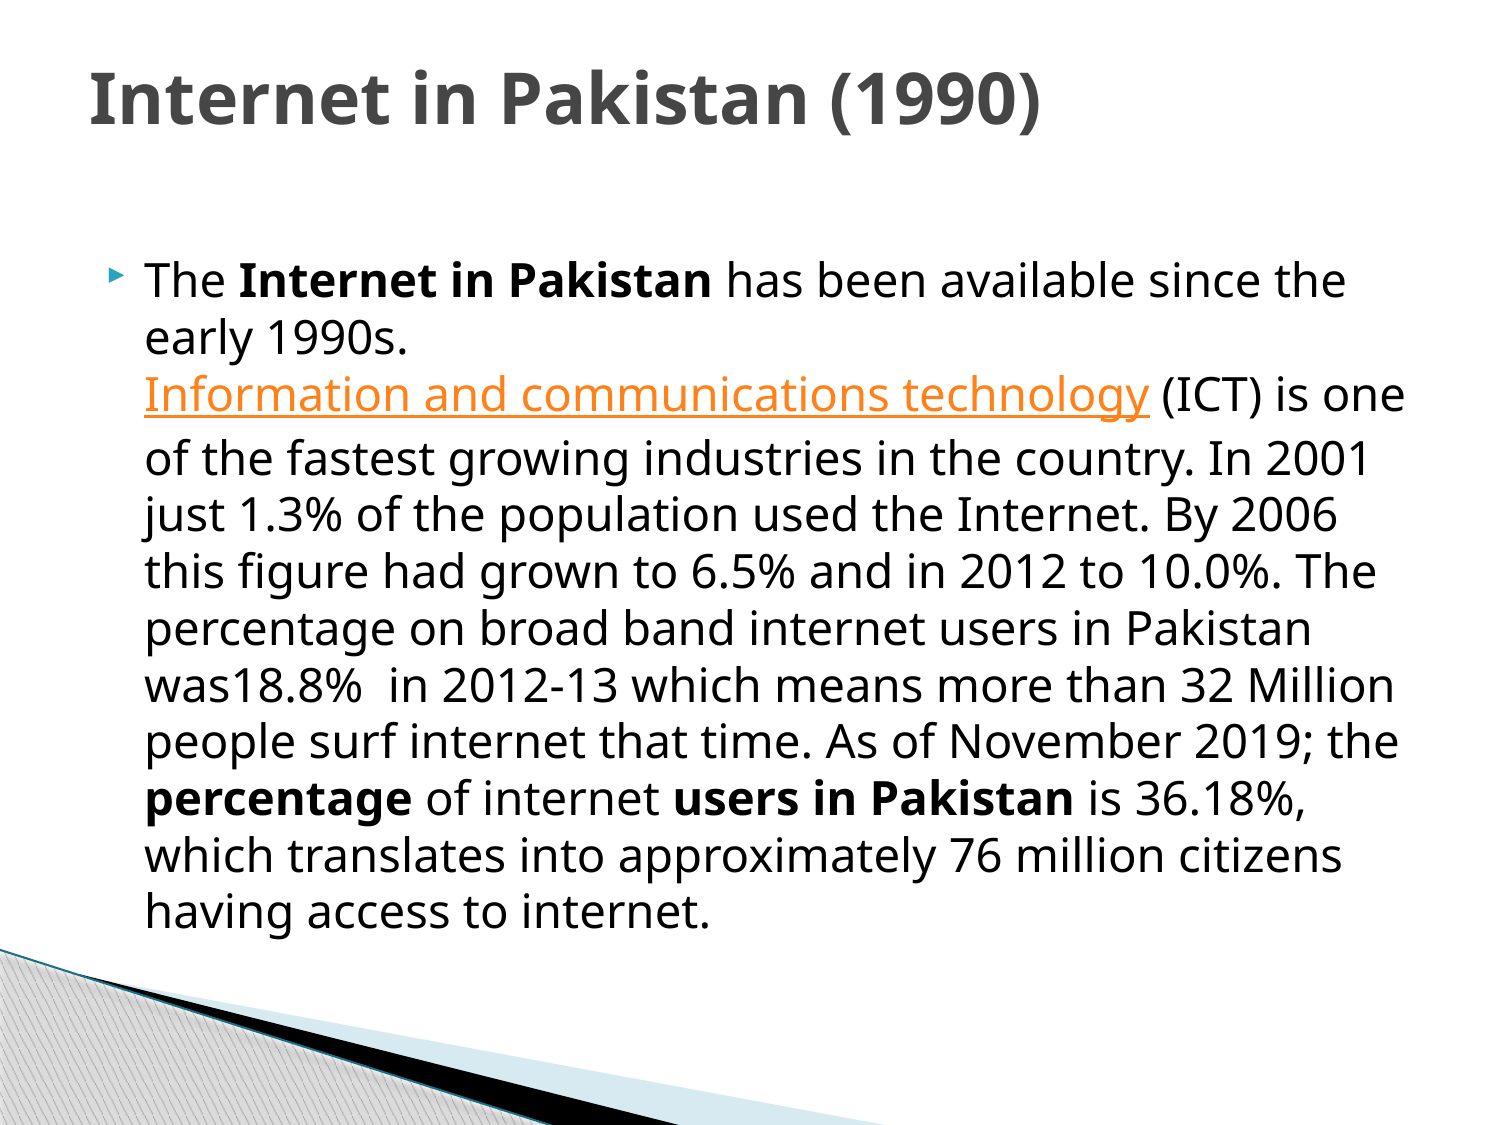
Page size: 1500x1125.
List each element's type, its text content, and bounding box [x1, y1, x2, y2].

title Internet in Pakistan (1990) [75, 45, 1425, 233]
list The Internet in Pakistan has been available since the early 1990s. Information and communications technology (ICT) is one of the fastest growing industries in the country. In 2001 just 1.3% of the population used the Internet. By 2006 this figure had grown to 6.5% and in 2012 to 10.0%. The percentage on broad band internet users in Pakistan was18.8% in 2012-13 which means more than 32 Million people surf internet that time. As of November 2019; the percentage of internet users in Pakistan is 36.18%, which translates into approximately 76 million citizens having access to internet. [75, 243, 1425, 986]
